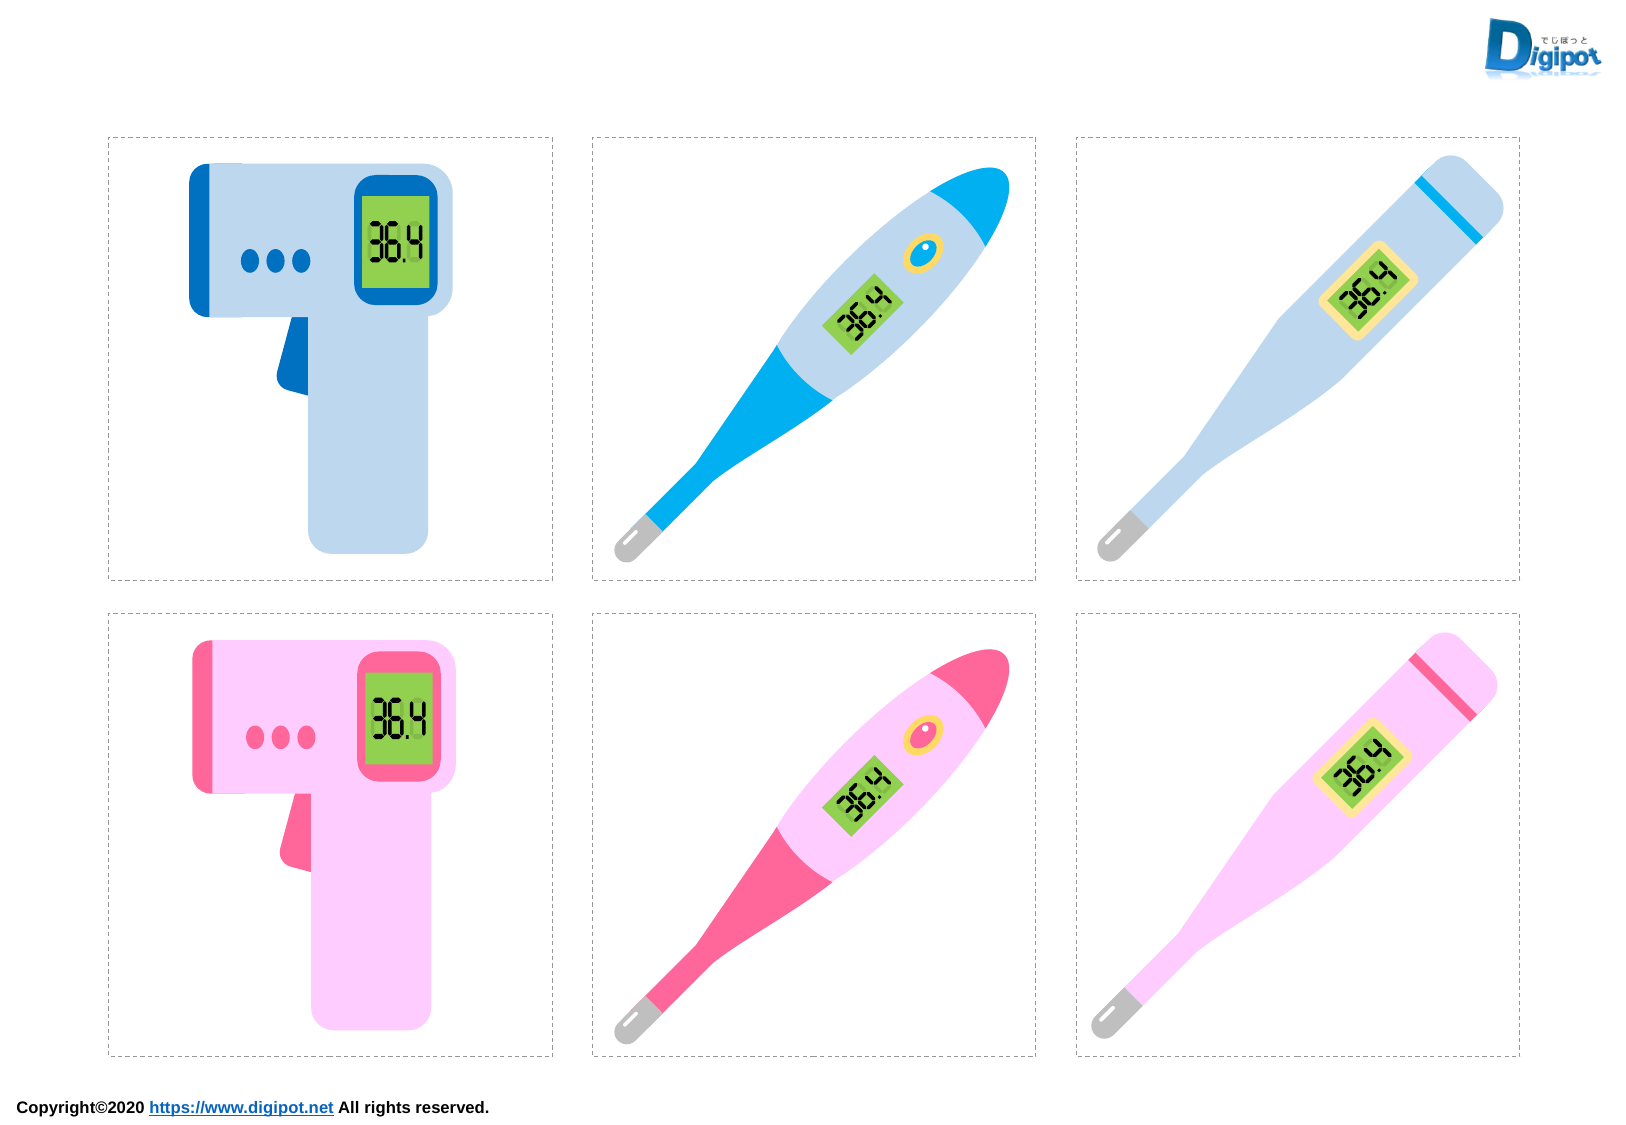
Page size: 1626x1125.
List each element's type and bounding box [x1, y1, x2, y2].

text_box [189, 163, 453, 554]
text_box [1016, 800, 1555, 889]
text_box [1022, 323, 1561, 412]
text_box [537, 797, 1085, 898]
text_box [537, 315, 1085, 416]
text_box [192, 640, 456, 1031]
picture [1485, 18, 1602, 82]
picture [1421, 168, 1428, 175]
